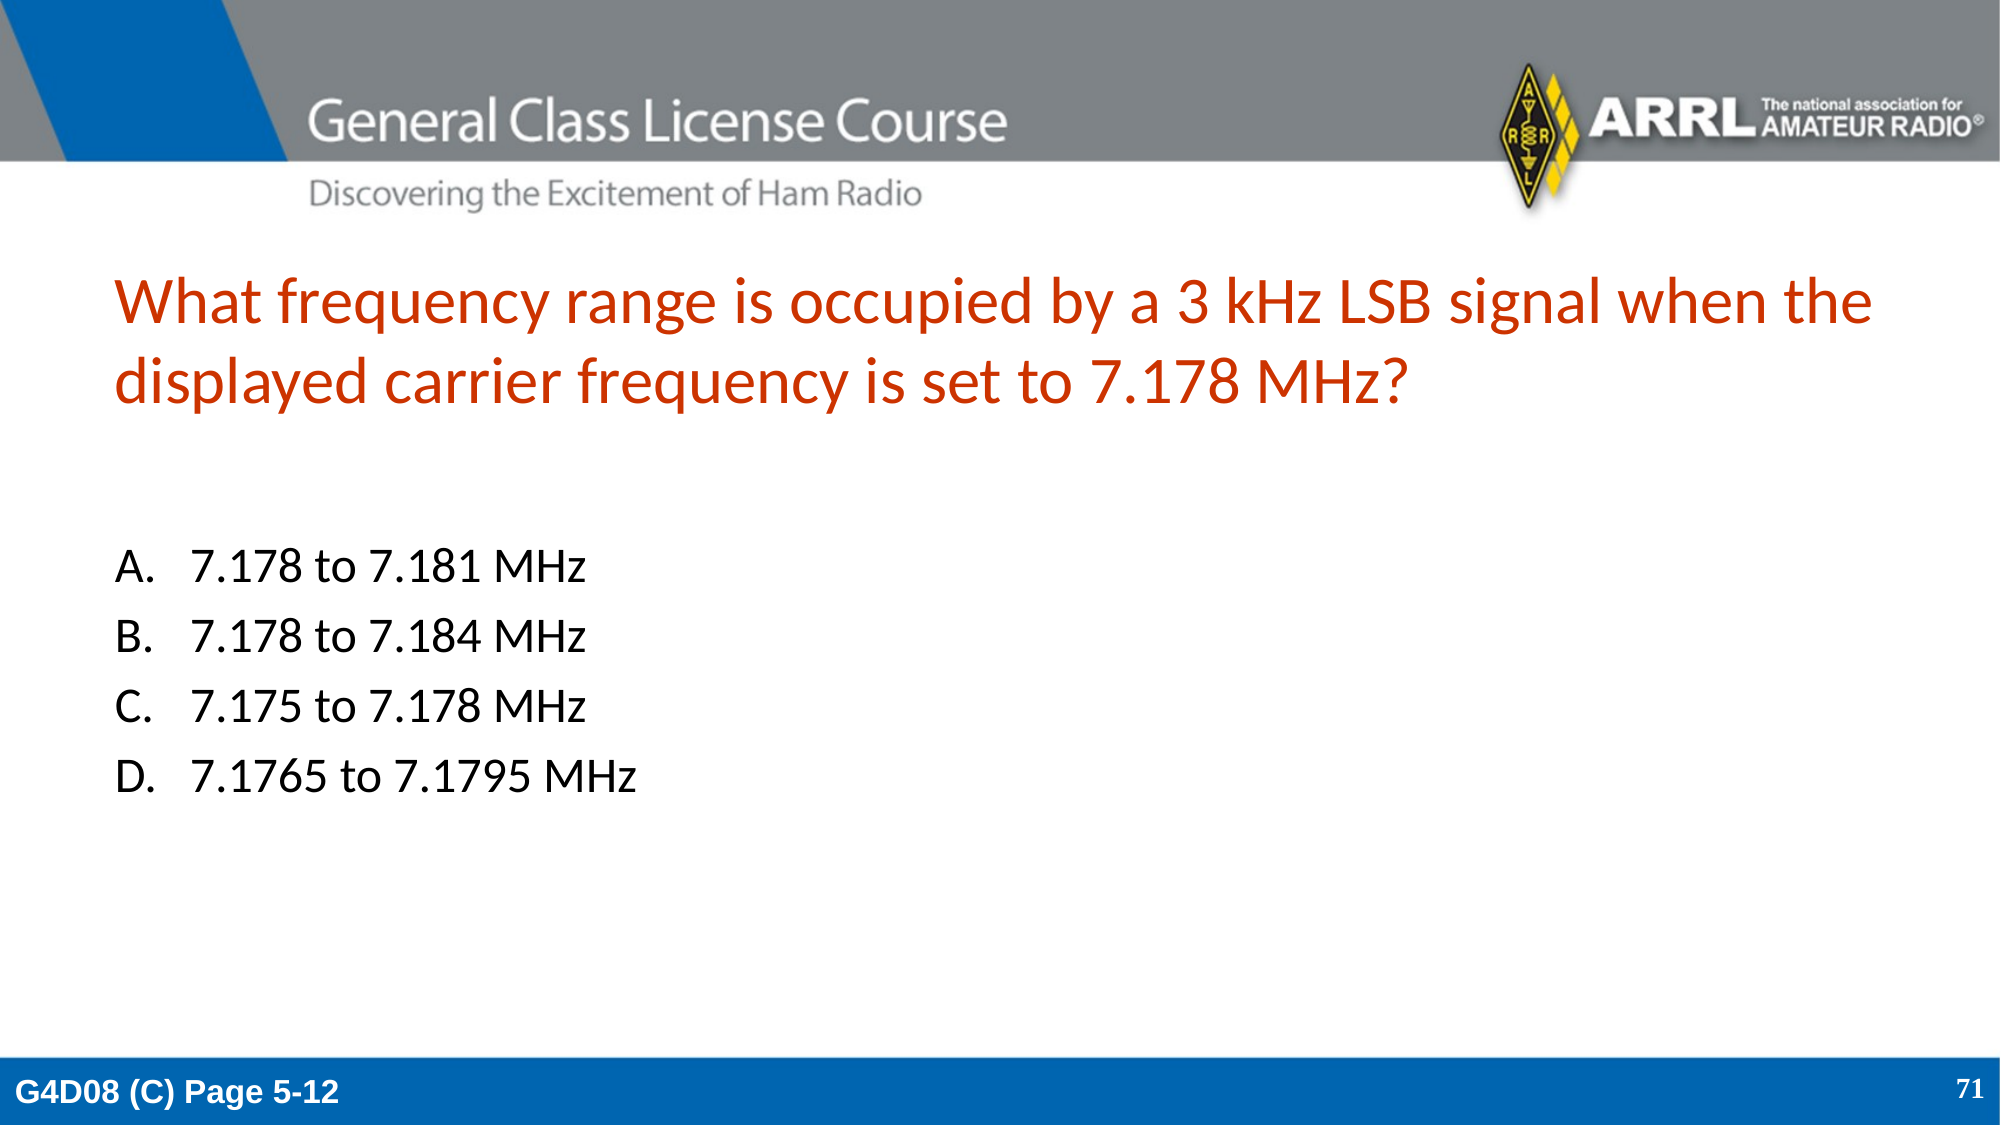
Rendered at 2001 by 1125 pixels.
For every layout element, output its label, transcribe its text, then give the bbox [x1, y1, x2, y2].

title What frequency range is occupied by a 3 kHz LSB signal when the displayed carrier frequency is set to 7.178 MHz? [99, 249, 1900, 468]
text_box G4D08 (C) Page 5-12 [0, 1062, 1313, 1118]
picture [0, 0, 2001, 1125]
list 7.178 to 7.181 MHz 7.178 to 7.184 MHz 7.175 to 7.178 MHz 7.1765 to 7.1795 MHz [99, 525, 1900, 1005]
text_box 71 [1875, 1062, 2000, 1113]
